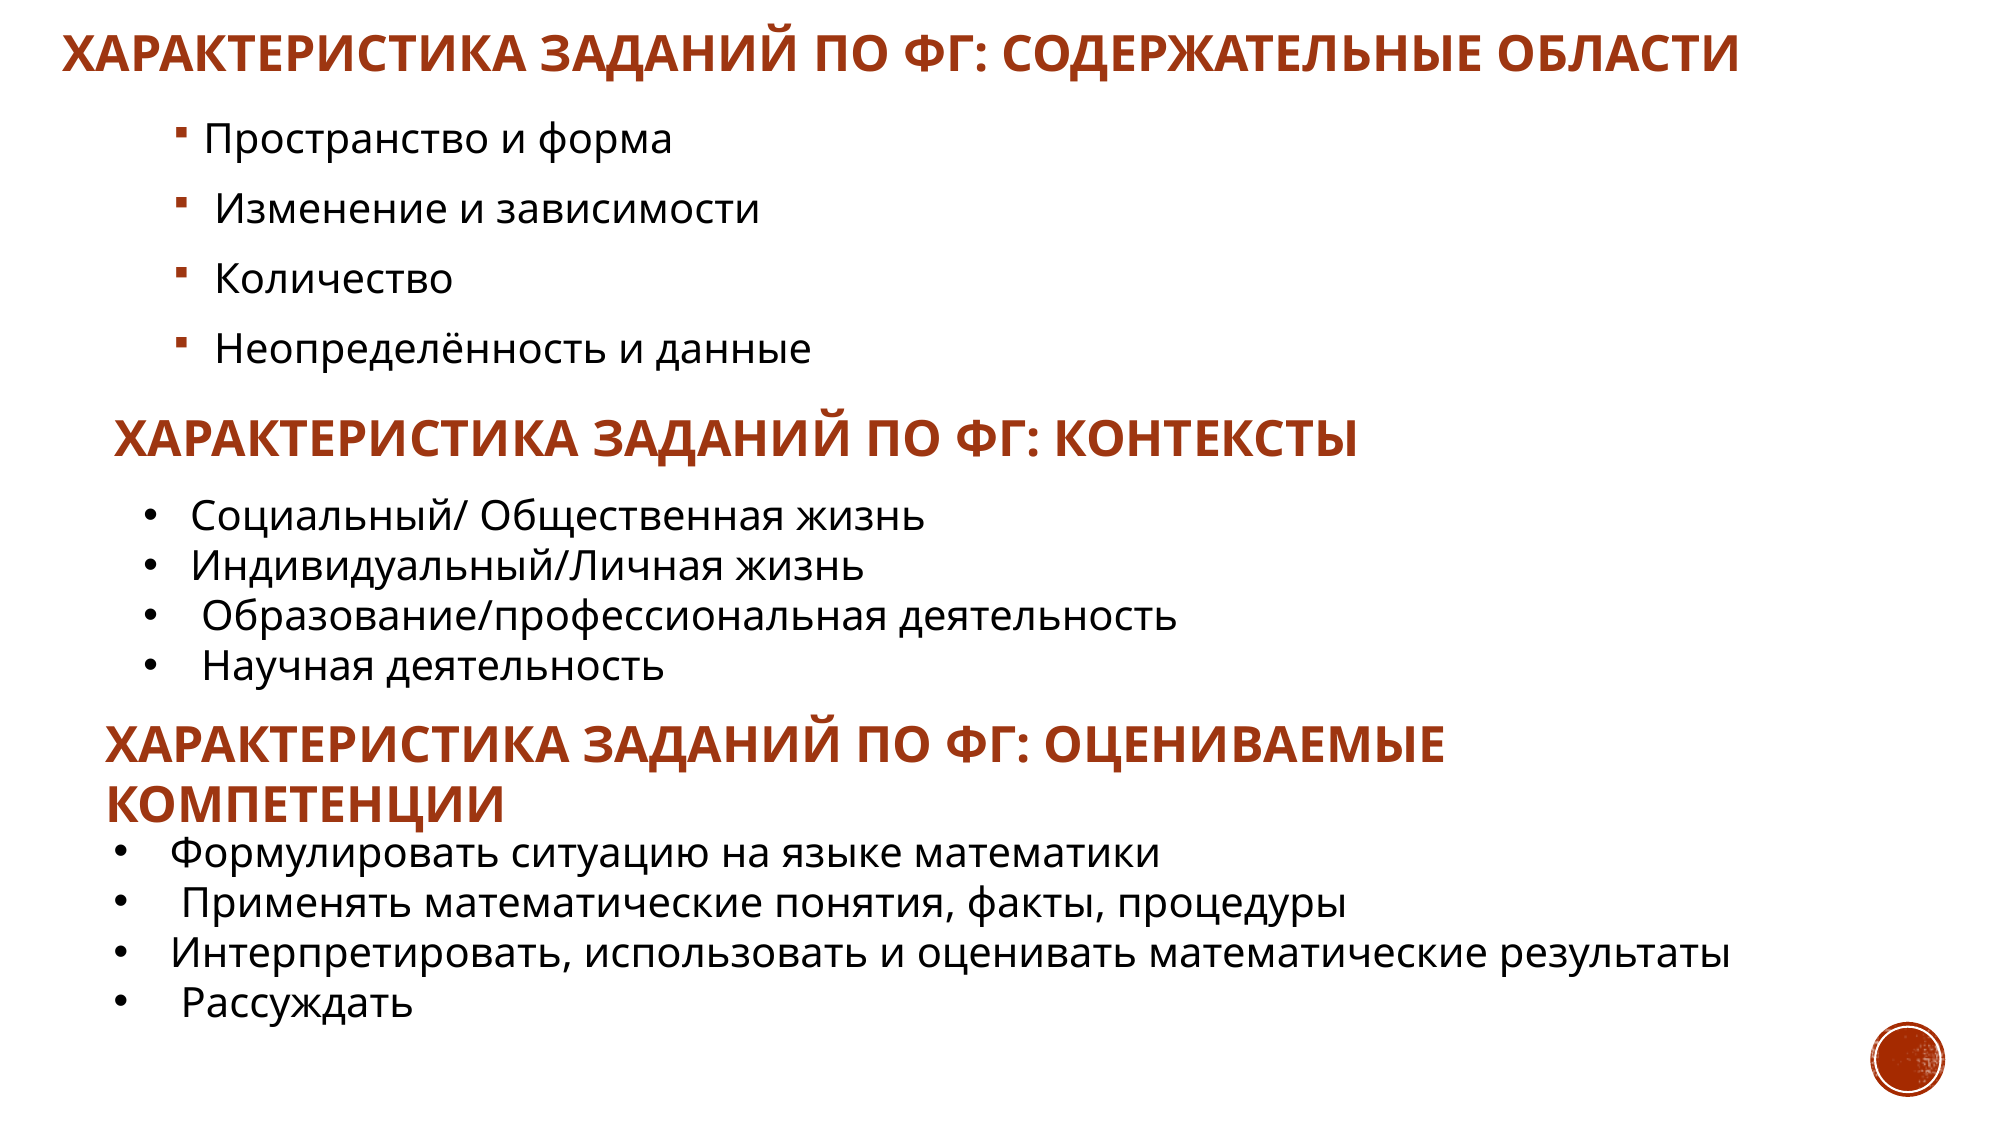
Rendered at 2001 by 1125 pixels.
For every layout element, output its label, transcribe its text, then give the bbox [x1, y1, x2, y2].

text_box Формулировать ситуацию на языке математики Применять математические понятия, факты, процедуры Интерпретировать, использовать и оценивать математические результаты Рассуждать [98, 818, 1772, 1033]
text_box Характеристика заданий по ФГ: оцениваемые компетенции [90, 705, 1860, 840]
list Пространство и форма Изменение и зависимости Количество Неопределённость и данные [158, 109, 1809, 705]
title Характеристика заданий по ФГ: содержательные области [47, 0, 1953, 134]
text_box Социальный/ Общественная жизнь Индивидуальный/Личная жизнь Образование/профессиональная деятельность Научная деятельность [128, 481, 1353, 697]
text_box Характеристика заданий по ФГ: контексты [99, 399, 1772, 474]
